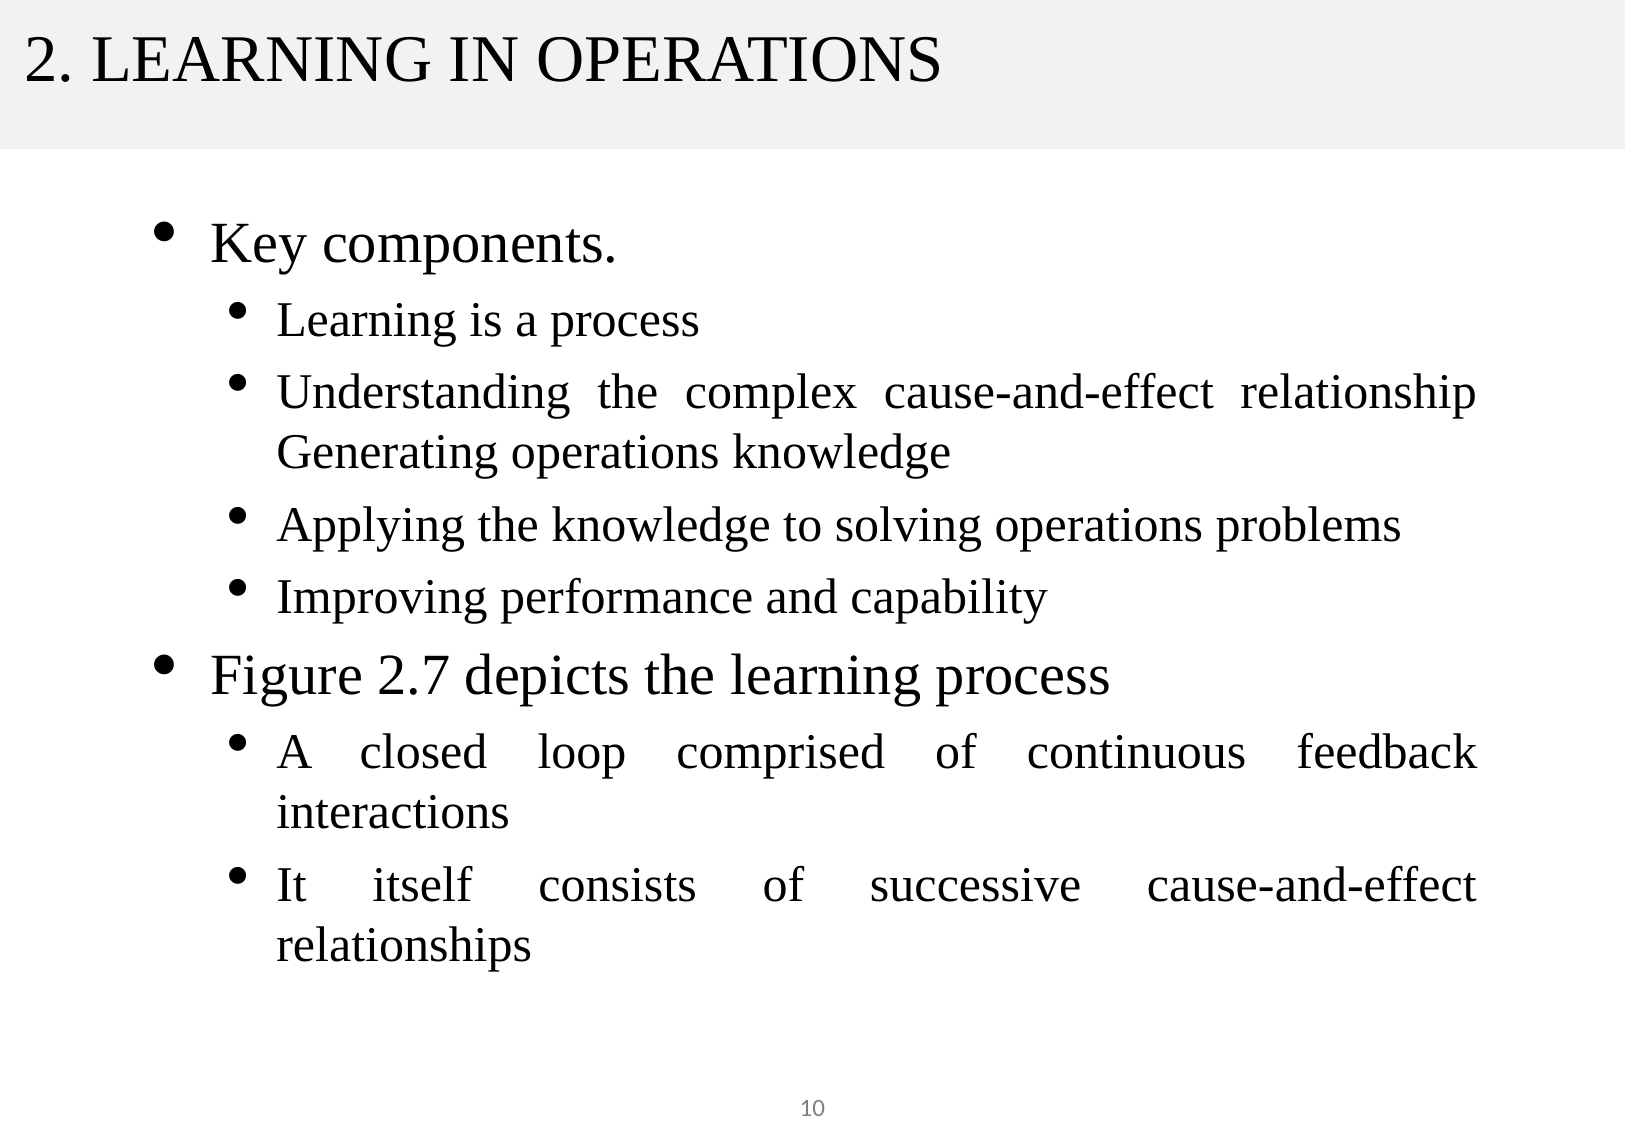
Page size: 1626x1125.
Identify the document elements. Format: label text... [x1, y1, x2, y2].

list Key components. Learning is a process Understanding the complex cause-and-effect relationship Generating operations knowledge Applying the knowledge to solving operations problems Improving performance and capability Figure 2.7 depicts the learning process A closed loop comprised of continuous feedback interactions It itself consists of successive cause-and-effect relationships [139, 196, 1493, 872]
title 2. LEARNING IN OPERATIONS [9, 7, 1581, 157]
